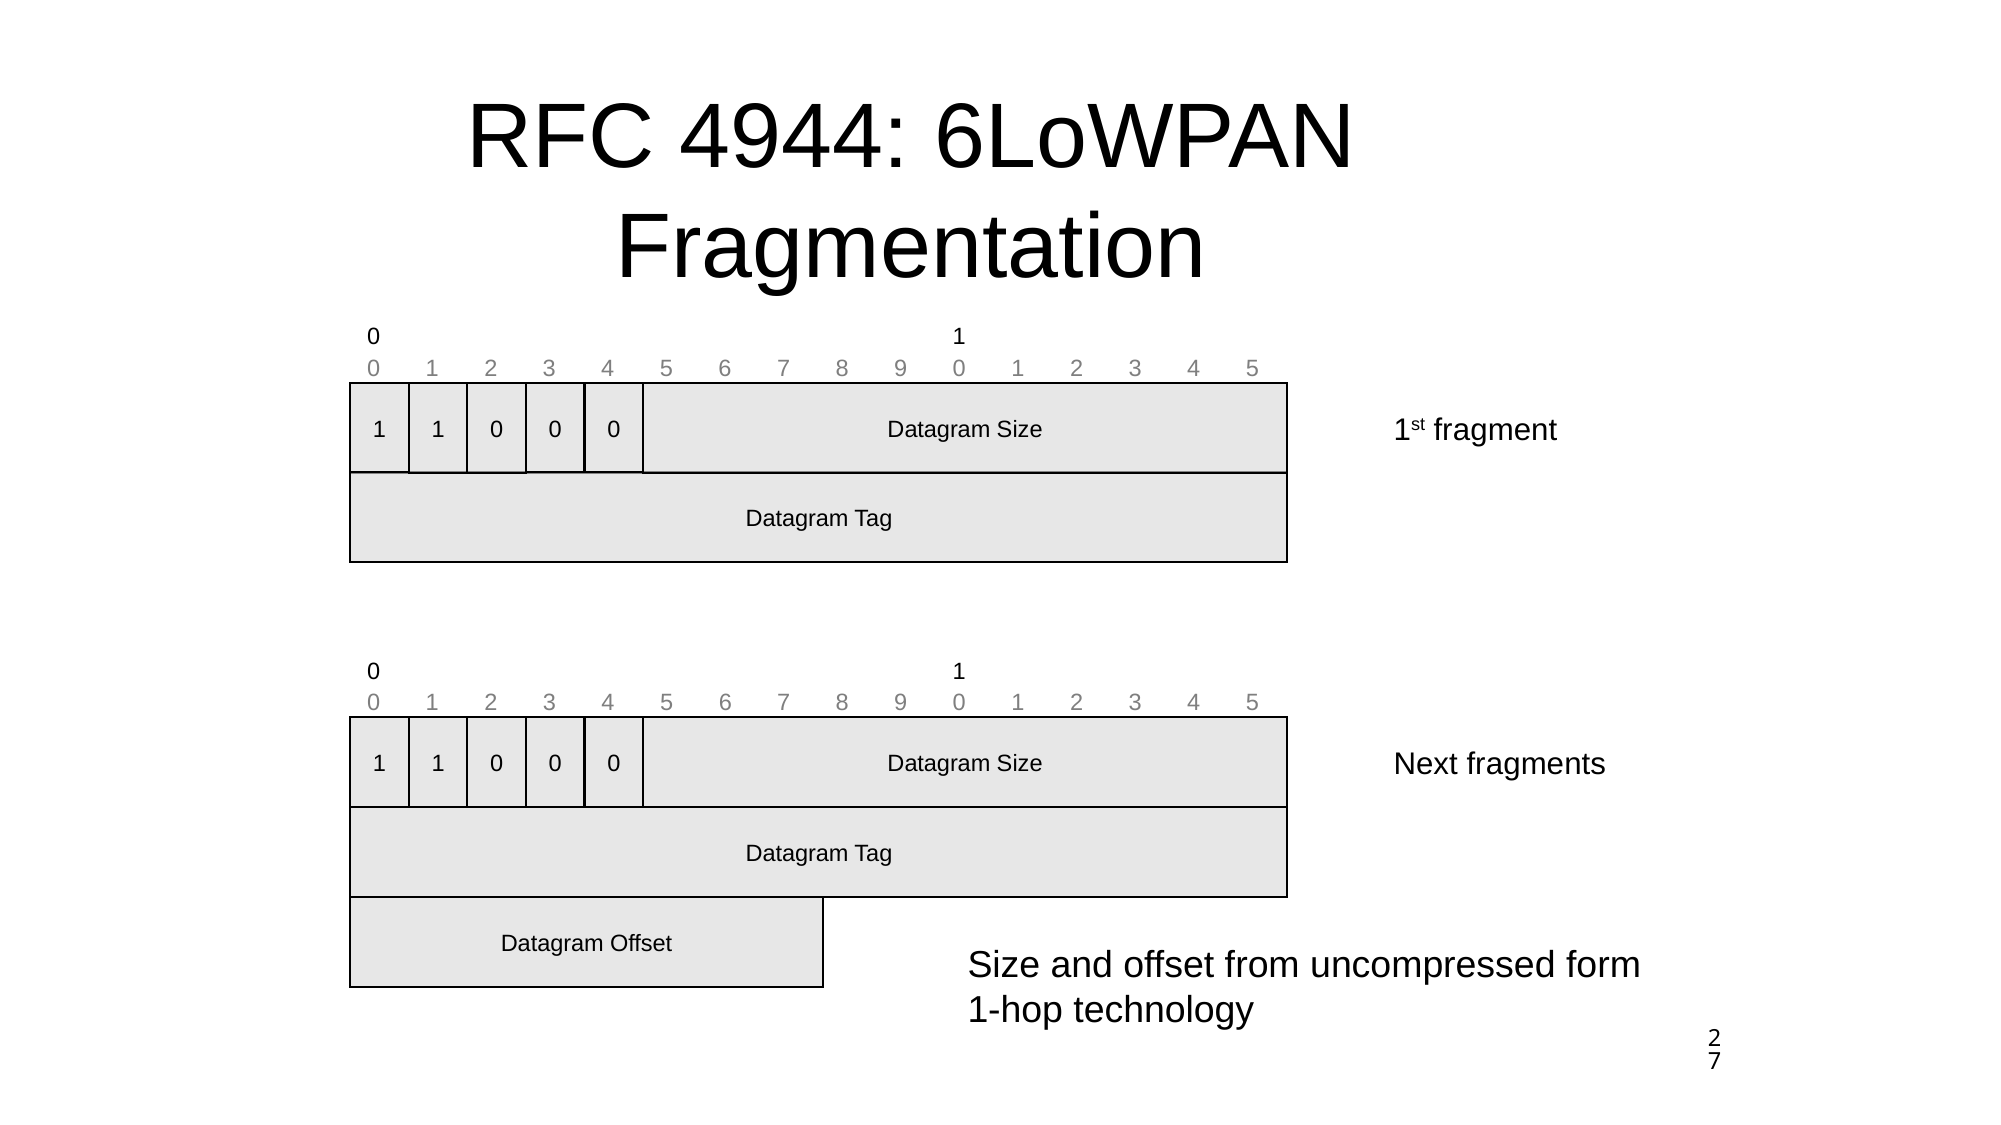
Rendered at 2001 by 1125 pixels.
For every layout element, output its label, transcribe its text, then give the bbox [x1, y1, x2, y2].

text_box 2 [1070, 687, 1084, 716]
text_box 1 [952, 655, 966, 684]
text_box 1 [1011, 687, 1025, 716]
text_box 7 [777, 687, 791, 716]
text_box 0 [367, 687, 381, 716]
text_box 0 [467, 717, 526, 808]
text_box 1 [408, 717, 467, 808]
text_box 0 [584, 717, 642, 806]
text_box 9 [894, 687, 908, 716]
text_box 8 [835, 687, 849, 716]
text_box 3 [542, 687, 556, 716]
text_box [349, 320, 1707, 563]
text_box 2 [484, 687, 498, 716]
text_box 5 [1245, 687, 1259, 716]
text_box 1 [425, 687, 439, 716]
text_box 3 [1128, 687, 1142, 716]
slide_number 27 [1698, 1017, 1738, 1050]
text_box 0 [367, 655, 381, 684]
text_box 1 [350, 717, 408, 806]
text_box Datagram Size [642, 717, 1288, 808]
text_box Next fragments [1288, 742, 1707, 783]
text_box 6 [718, 687, 732, 716]
text_box 0 [526, 717, 584, 806]
text_box 0 [952, 687, 966, 716]
title RFC 4944: 6LoWPAN Fragmentation [318, 148, 1505, 223]
text_box Datagram Offset [350, 896, 823, 987]
text_box 4 [1187, 687, 1201, 716]
text_box Size and offset from uncompressed form 1-hop technology [952, 932, 1657, 1037]
text_box 4 [601, 687, 615, 716]
text_box Datagram Tag [350, 806, 1288, 898]
text_box 5 [660, 687, 674, 716]
